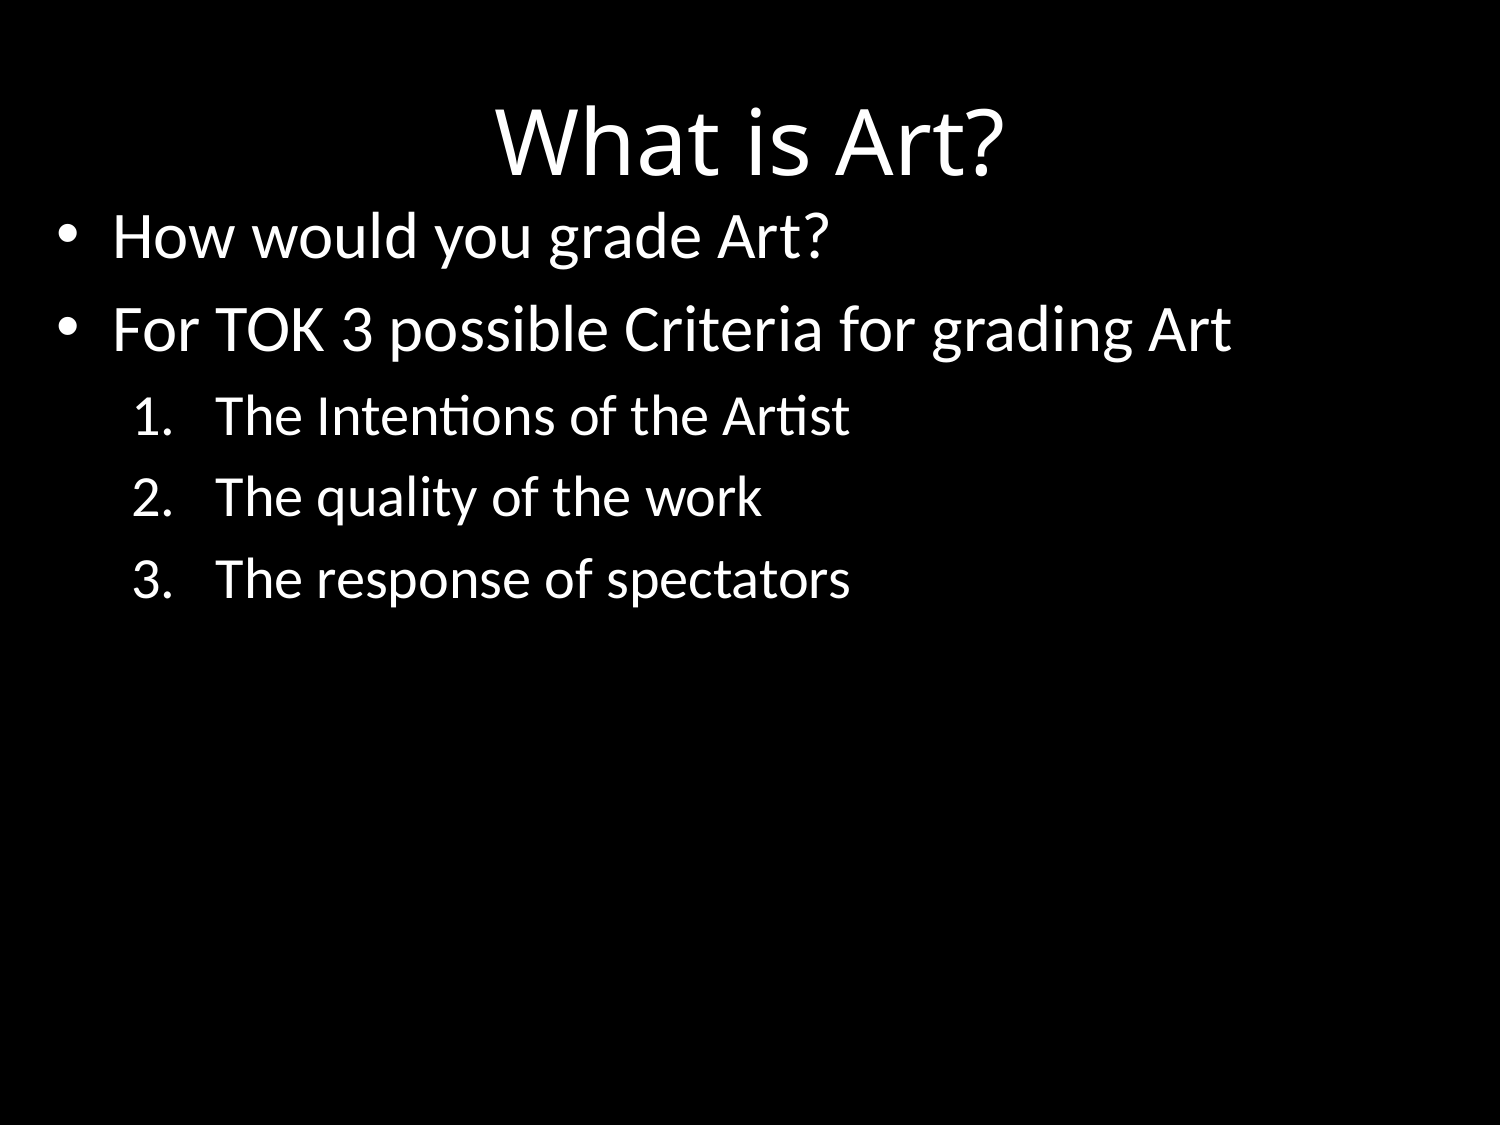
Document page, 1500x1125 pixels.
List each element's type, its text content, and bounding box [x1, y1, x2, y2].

list How would you grade Art? For TOK 3 possible Criteria for grading Art The Intentions of the Artist The quality of the work The response of spectators [41, 184, 1471, 1094]
title What is Art? [75, 45, 1425, 184]
